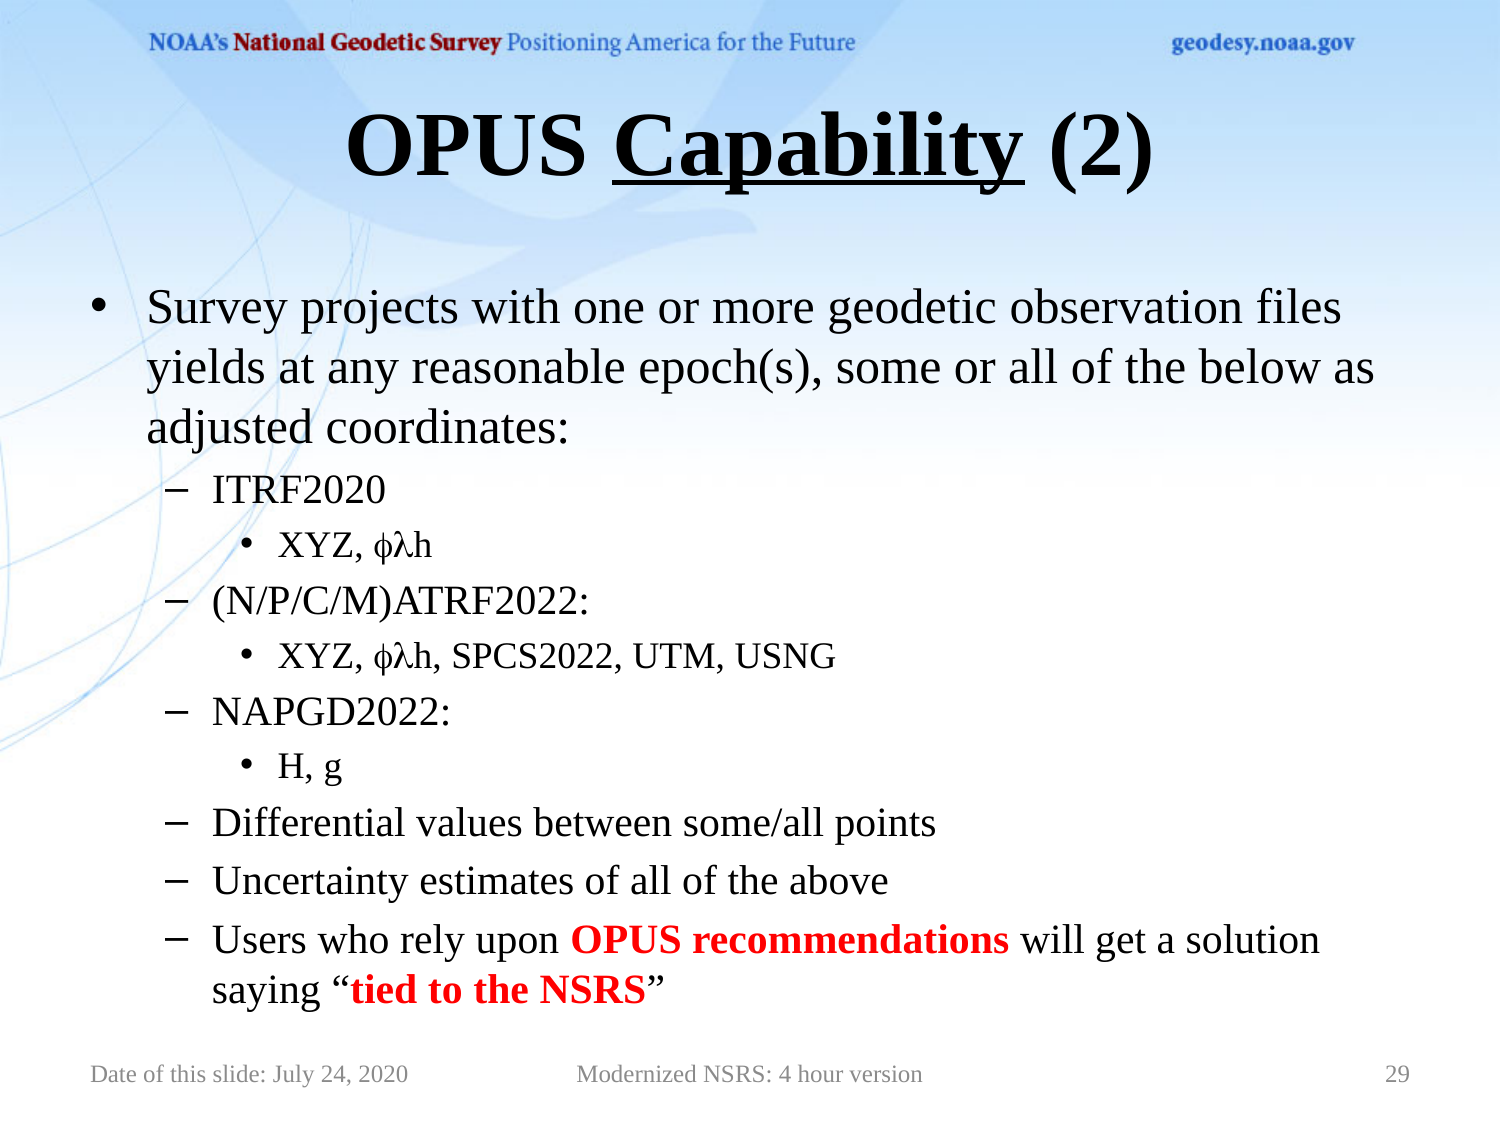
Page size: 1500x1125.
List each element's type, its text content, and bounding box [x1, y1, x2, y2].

picture [0, 0, 1500, 1125]
title OPUS Capability (2) [75, 45, 1425, 233]
footer Modernized NSRS: 4 hour version [512, 1042, 988, 1103]
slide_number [75, 1042, 425, 1103]
list Survey projects with one or more geodetic observation files yields at any reasonable epoch(s), some or all of the below as adjusted coordinates: ITRF2020 XYZ, flh (N/P/C/M)ATRF2022: XYZ, flh, SPCS2022, UTM, USNG NAPGD2022: H, g Differential values between some/all points Uncertainty estimates of all of the above Users who rely upon OPUS recommendations will get a solution saying “tied to the NSRS” [75, 266, 1425, 1009]
slide_number 29 [1074, 1042, 1425, 1103]
